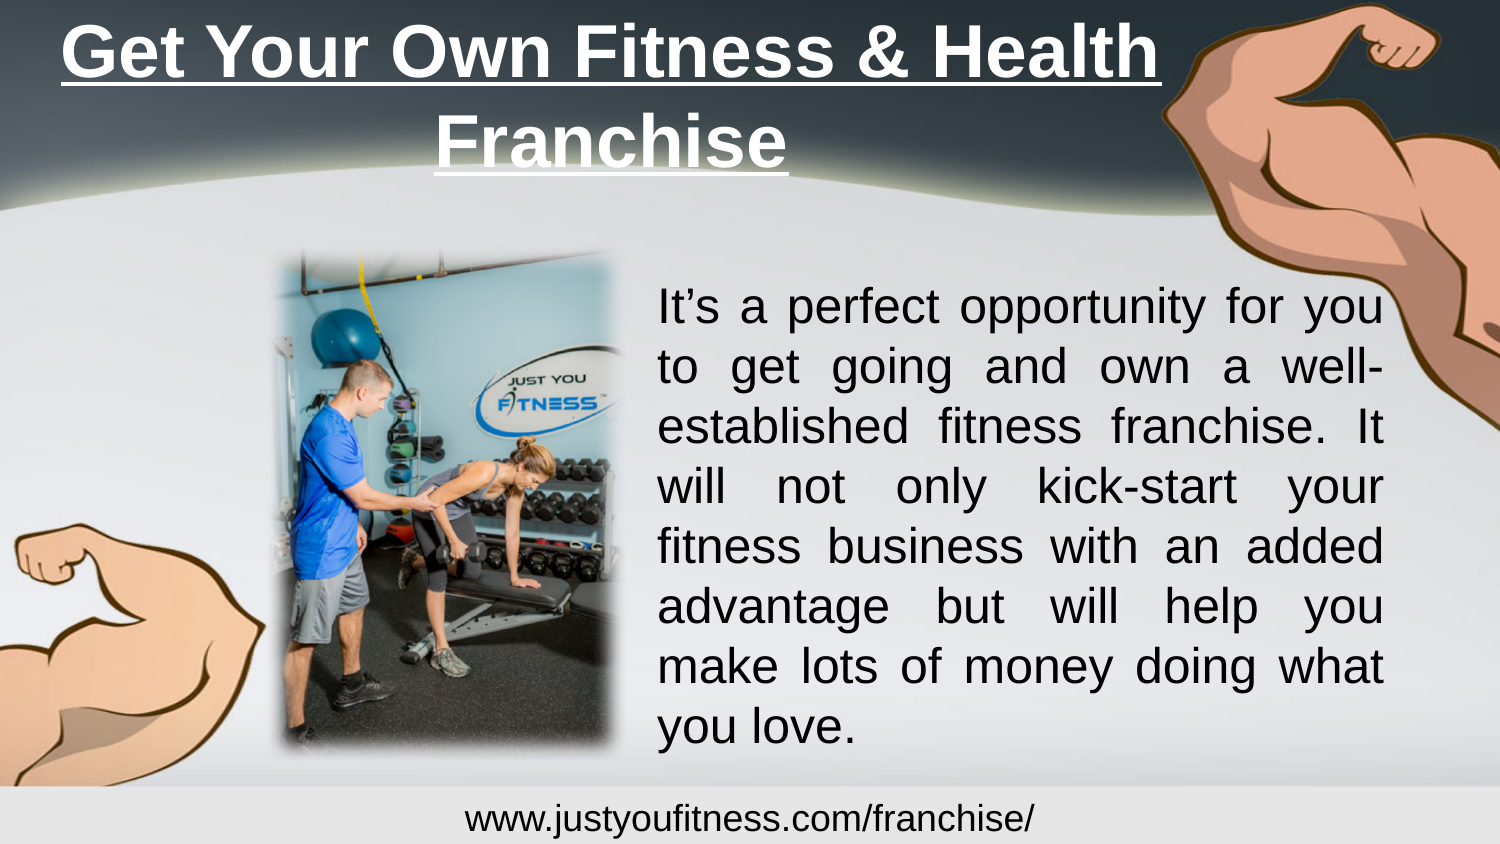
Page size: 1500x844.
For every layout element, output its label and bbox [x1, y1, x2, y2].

picture [265, 244, 628, 764]
text_box [0, 0, 1500, 844]
